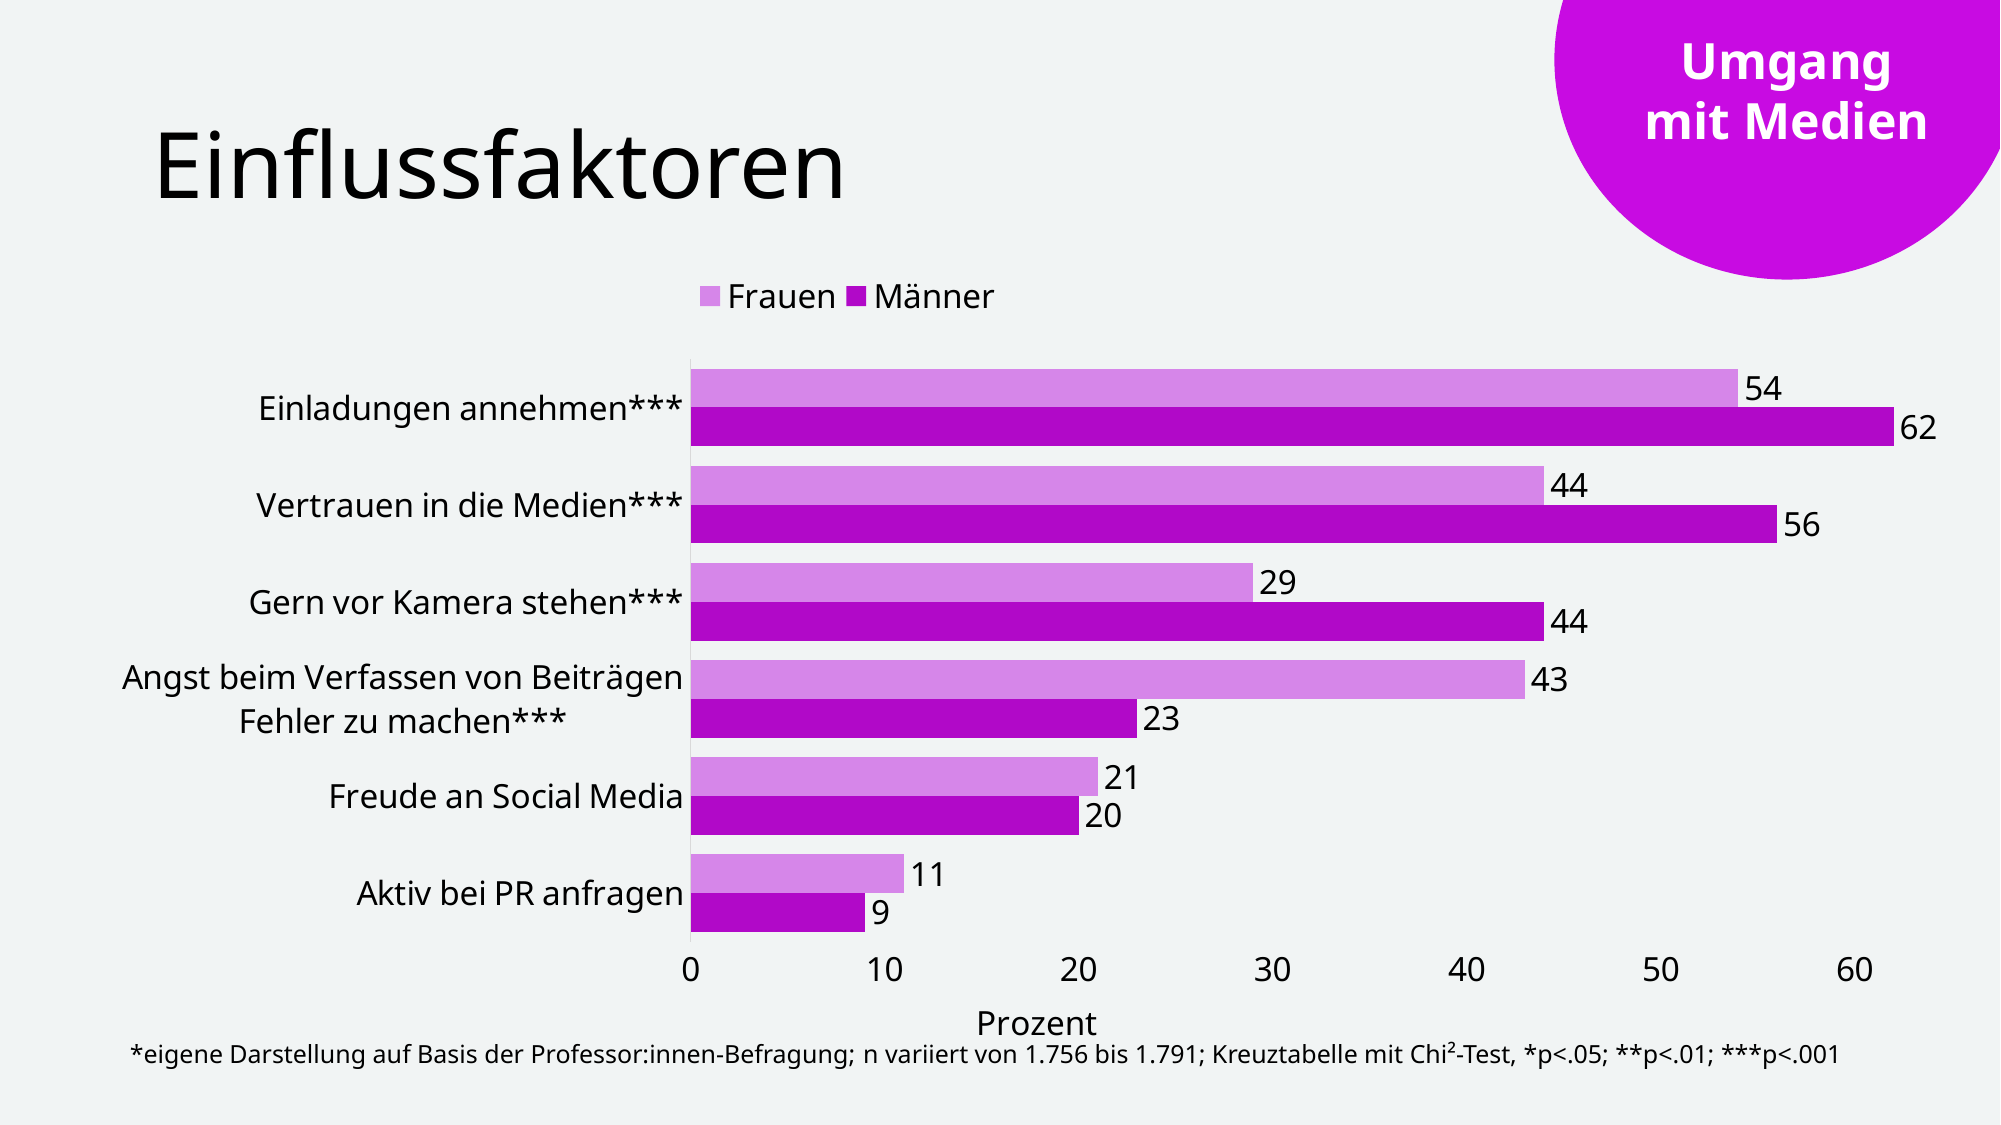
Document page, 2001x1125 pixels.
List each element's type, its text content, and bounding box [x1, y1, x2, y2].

text_box *eigene Darstellung auf Basis der Professor:innen-Befragung; n variiert von 1.756 bis 1.791; Kreuztabelle mit Chi²-Test, *p<.05; **p<.01; ***p<.001 [115, 1055, 2000, 1077]
text_box Umgang mit Medien [1553, 0, 2000, 187]
title Einflussfaktoren [137, 59, 1595, 187]
chart [78, 187, 2000, 1055]
